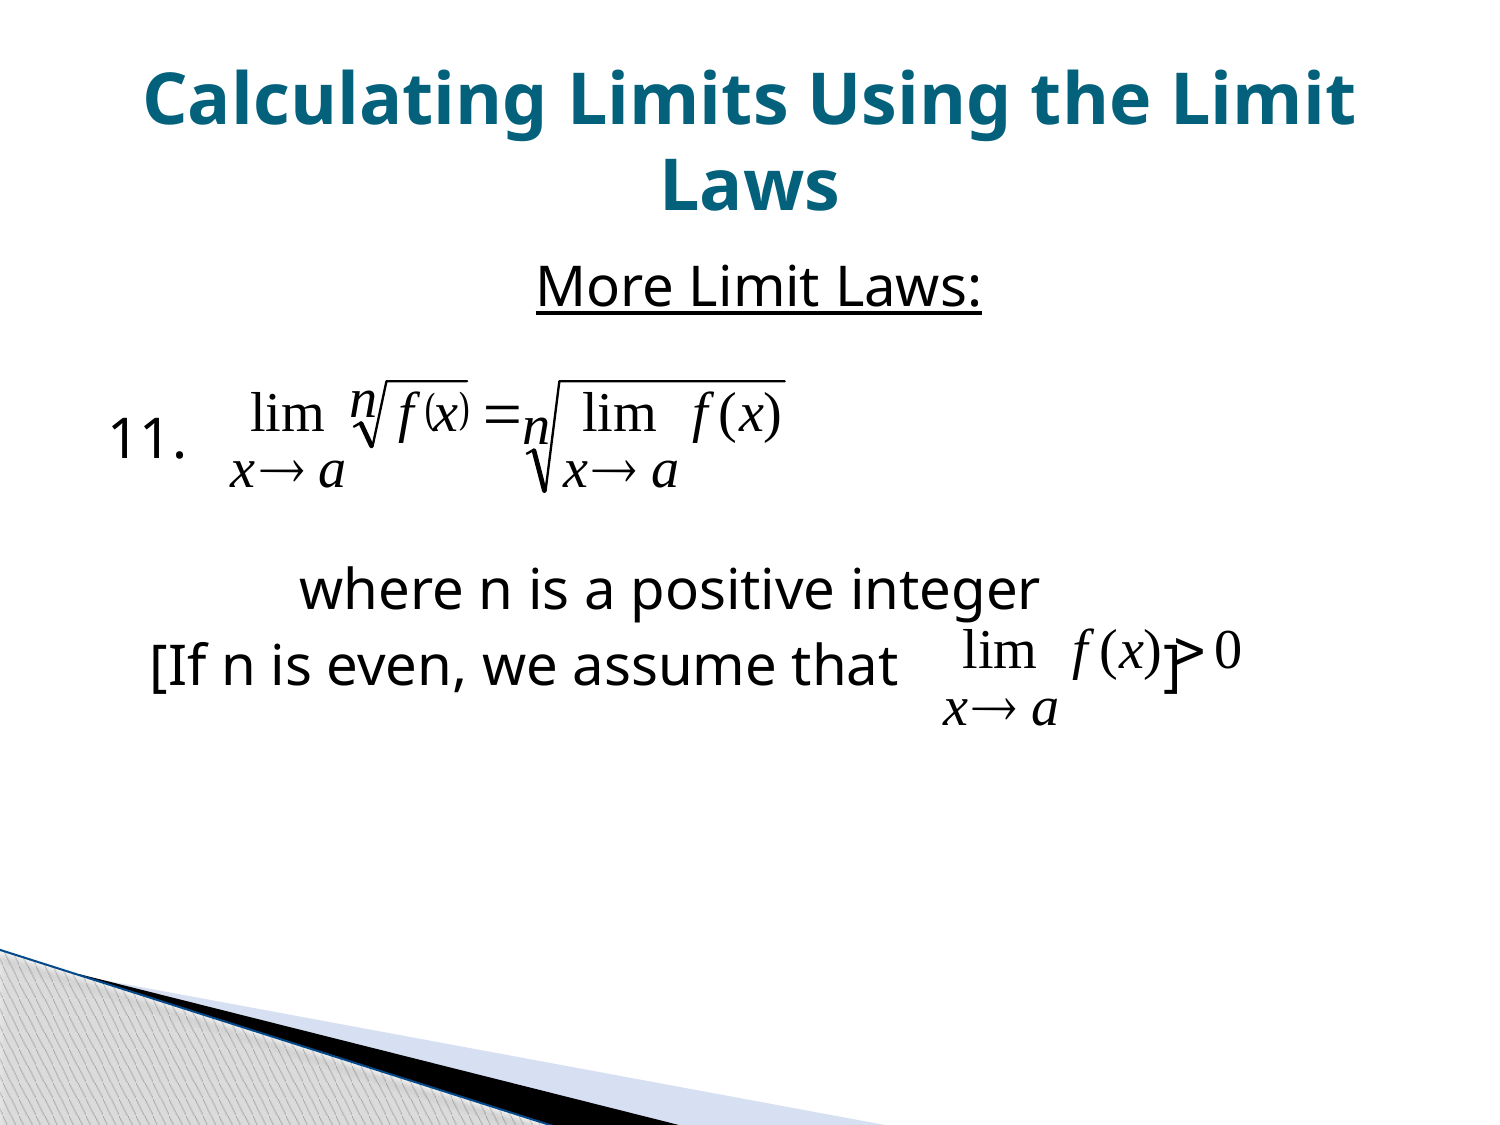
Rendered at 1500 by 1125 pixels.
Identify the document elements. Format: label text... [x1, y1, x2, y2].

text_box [937, 624, 1247, 732]
title Calculating Limits Using the Limit Laws [75, 45, 1425, 233]
list More Limit Laws: 11. where n is a positive integer [If n is even, we assume that ] [75, 243, 1425, 986]
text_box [224, 374, 790, 499]
